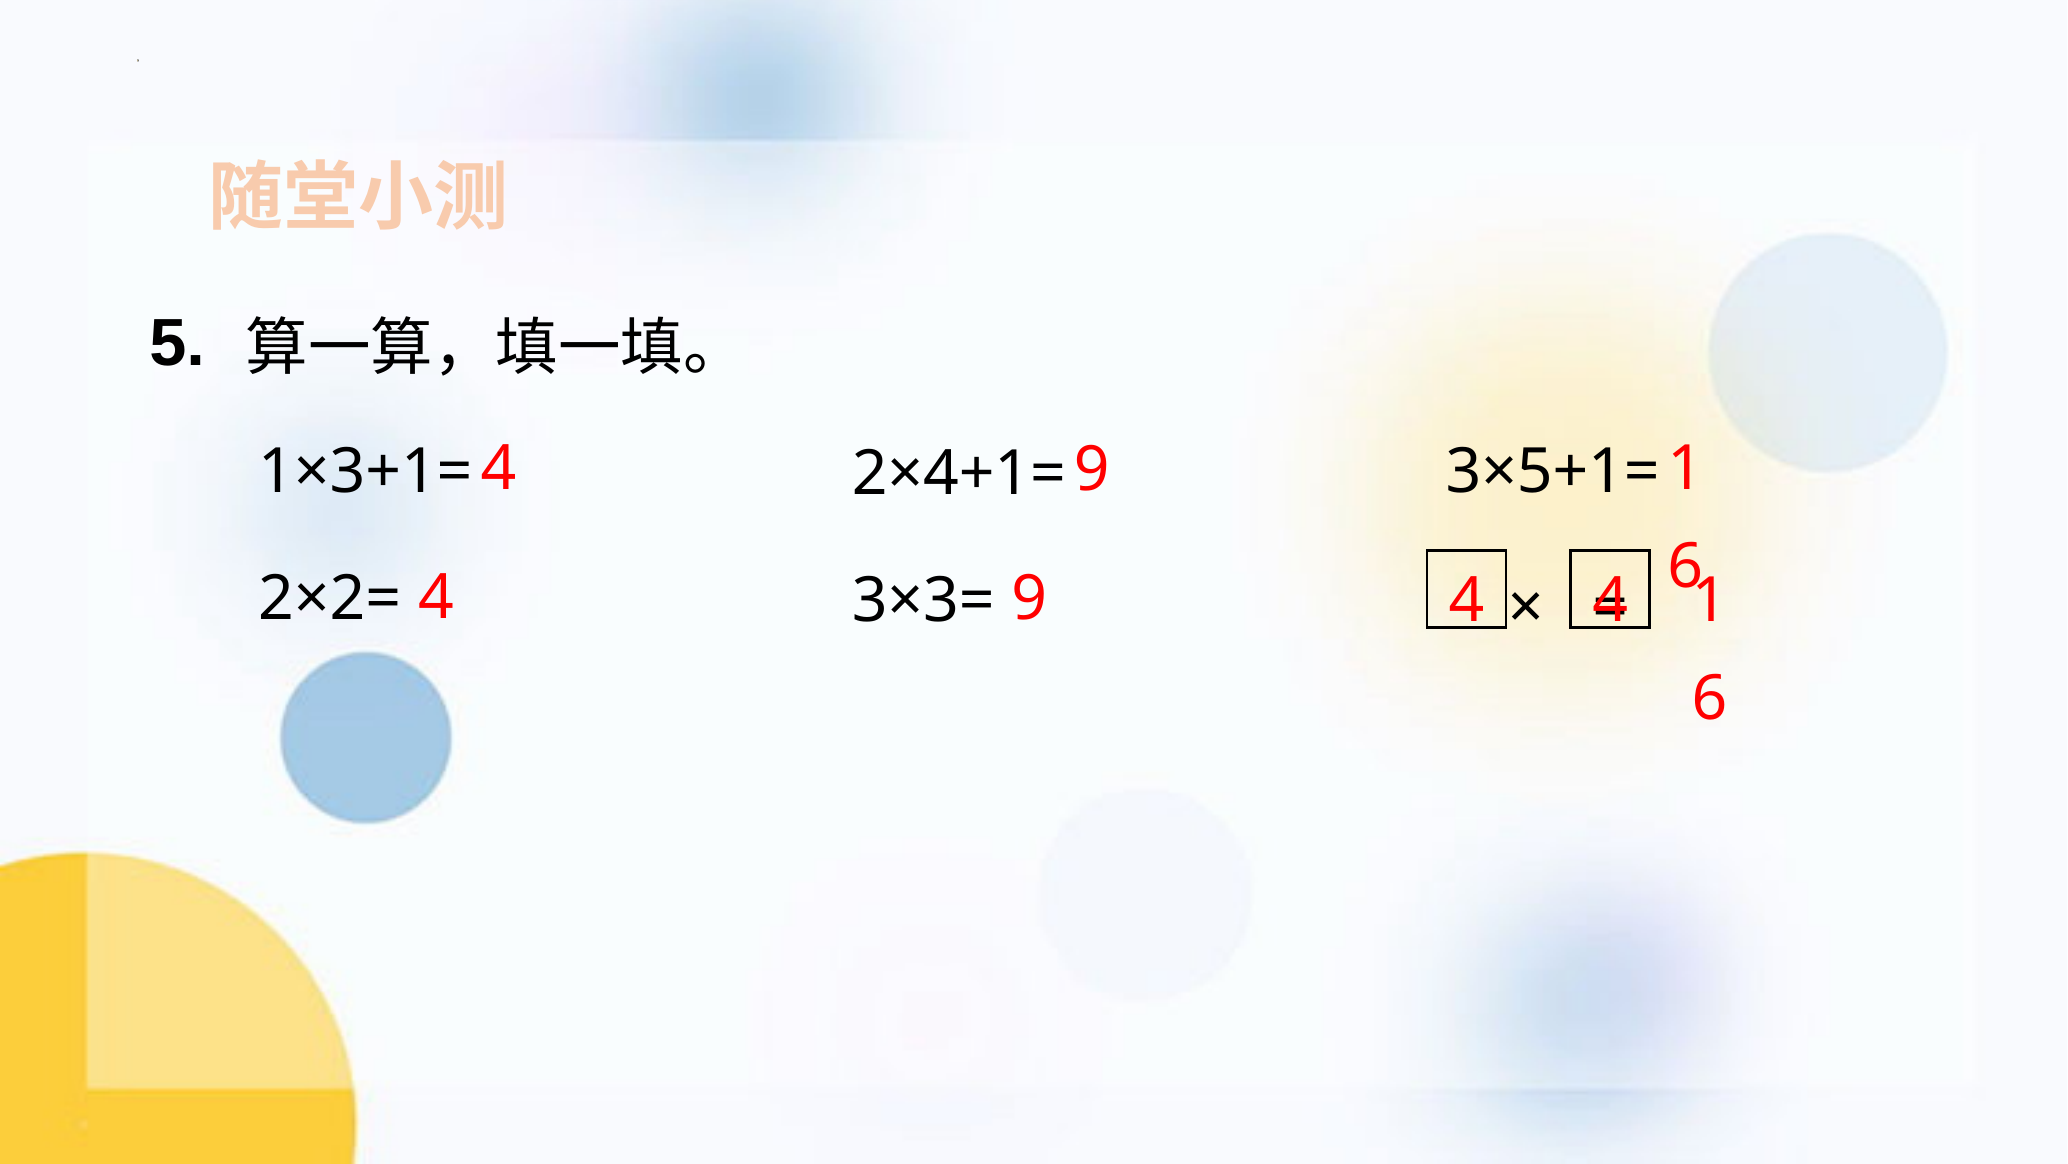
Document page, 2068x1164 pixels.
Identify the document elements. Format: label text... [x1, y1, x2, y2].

text_box 2×4+1= [836, 401, 1093, 515]
text_box 算一算，填一填。 [230, 276, 925, 390]
text_box 16 [1651, 397, 1744, 535]
text_box 4 [1433, 529, 1525, 642]
text_box 5. [134, 291, 230, 387]
text_box 4 [402, 525, 495, 639]
text_box [1426, 549, 1507, 629]
text_box [1570, 549, 1650, 629]
text_box 3×3= [836, 528, 1093, 642]
text_box 9 [995, 526, 1088, 640]
text_box 9 [1058, 398, 1151, 511]
text_box 16 [1676, 529, 1768, 740]
text_box 2×2= [242, 526, 499, 640]
text_box × = [1492, 535, 1676, 649]
text_box 4 [1576, 529, 1669, 642]
text_box 1×3+1= [242, 399, 499, 513]
picture [0, 0, 2068, 1164]
text_box 4 [465, 397, 557, 510]
text_box 随堂小测 [193, 140, 548, 246]
text_box 3×5+1= [1430, 399, 1651, 513]
